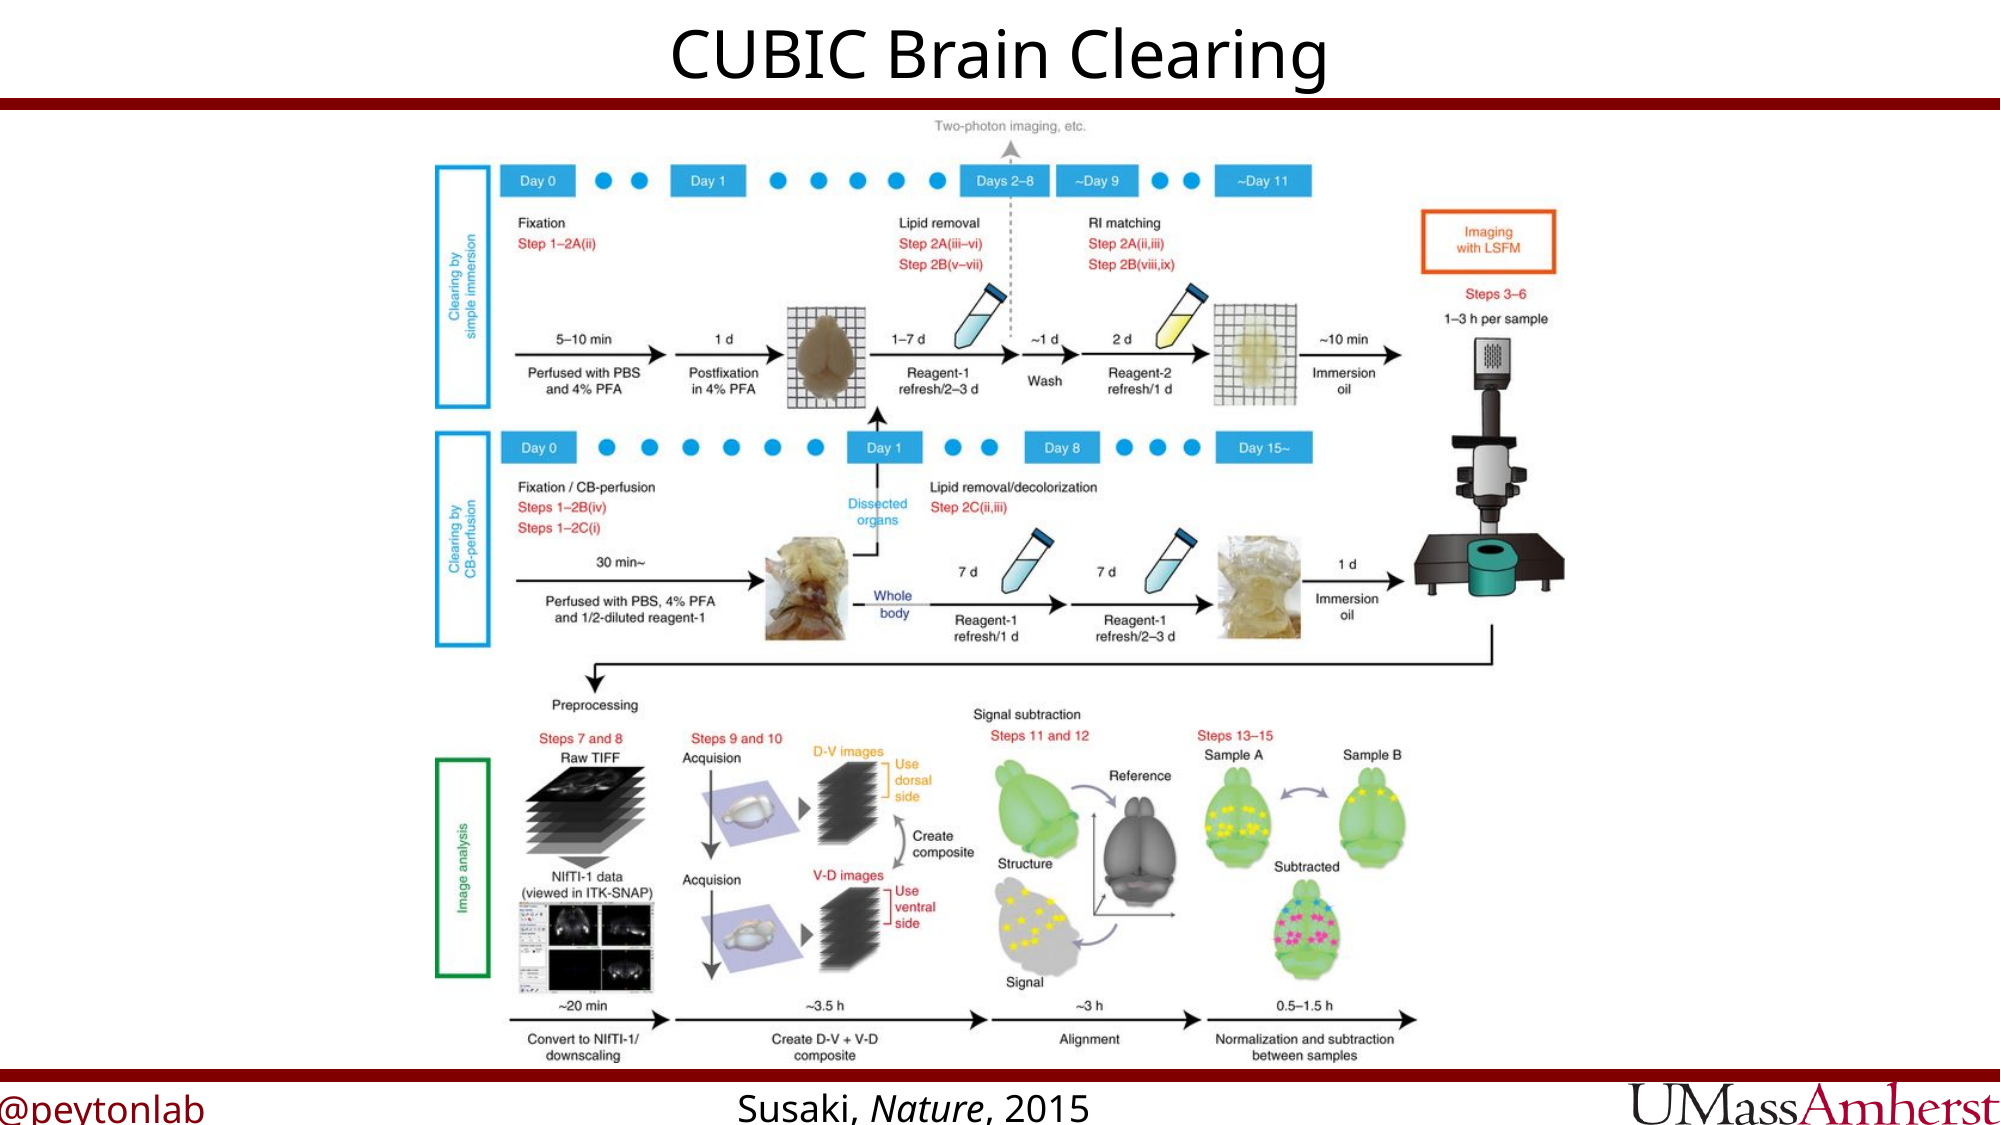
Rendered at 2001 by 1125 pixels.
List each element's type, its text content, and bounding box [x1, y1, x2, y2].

title CUBIC Brain Clearing [0, 0, 2000, 105]
picture [435, 119, 1565, 1063]
text_box Susaki, Nature, 2015 [722, 1078, 1106, 1125]
picture [1628, 1080, 2000, 1125]
